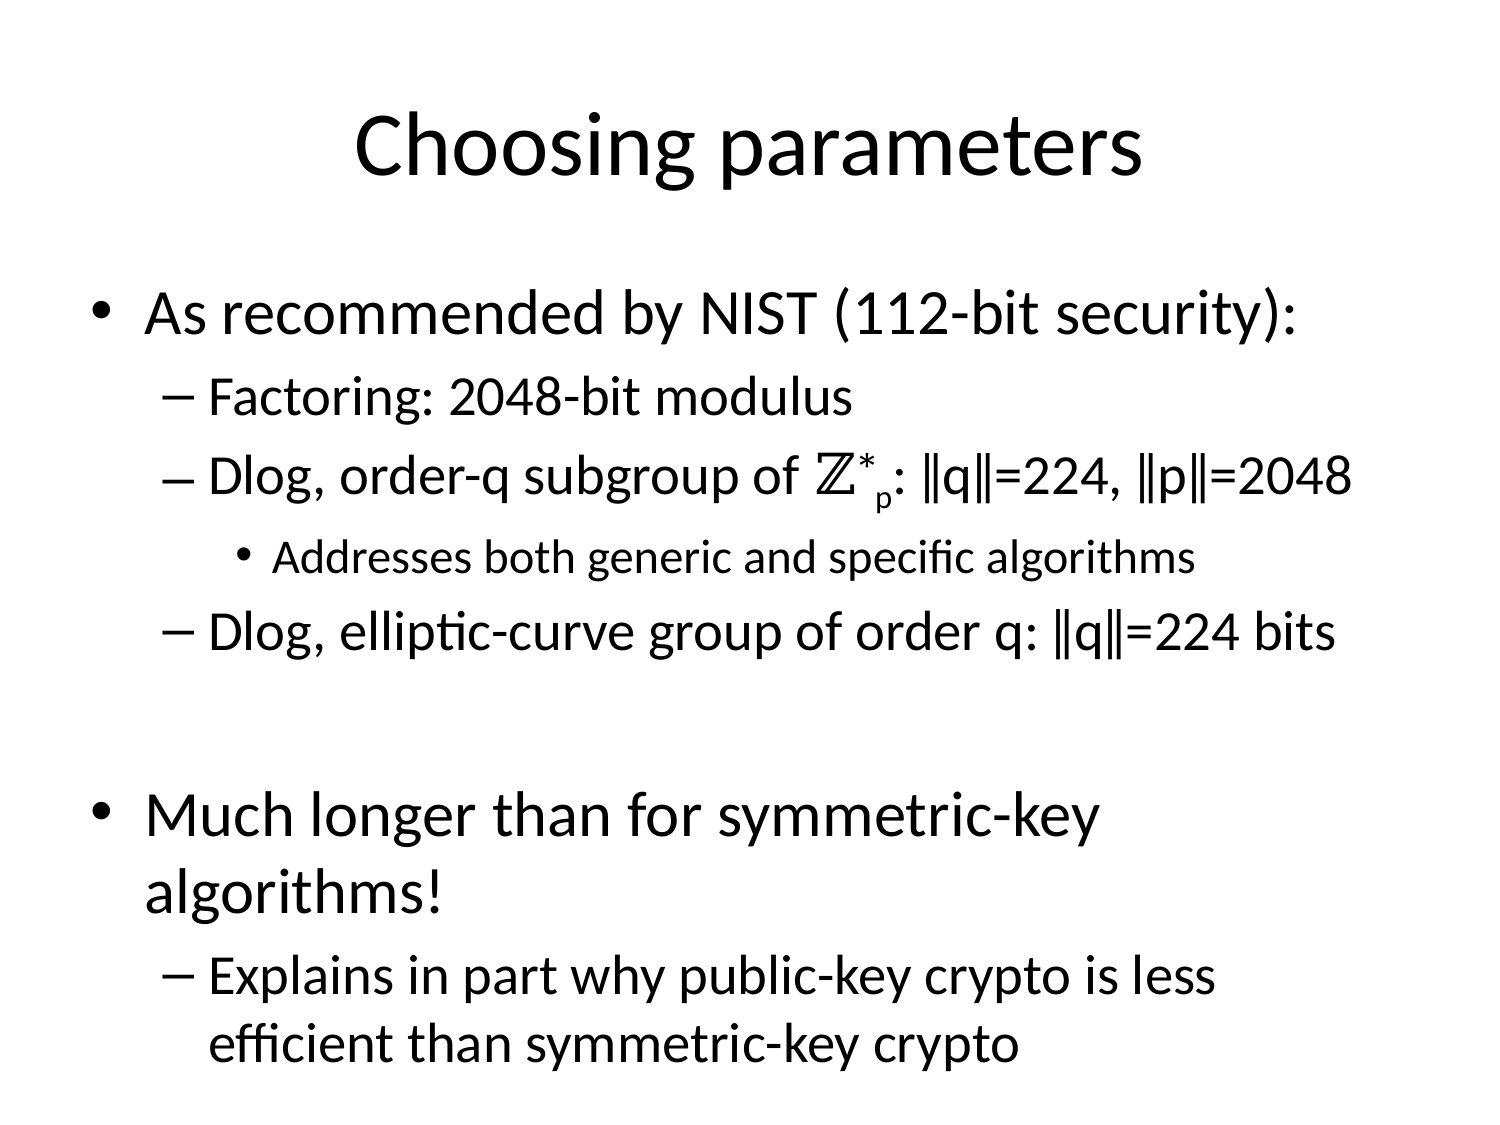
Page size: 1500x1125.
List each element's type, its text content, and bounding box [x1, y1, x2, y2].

list As recommended by NIST (112-bit security): Factoring: 2048-bit modulus Dlog, order-q subgroup of ℤ*p: ǁqǁ=224, ǁpǁ=2048 Addresses both generic and specific algorithms Dlog, elliptic-curve group of order q: ǁqǁ=224 bits Much longer than for symmetric-key algorithms! Explains in part why public-key crypto is less efficient than symmetric-key crypto [75, 262, 1425, 1088]
title Choosing parameters [75, 45, 1425, 233]
